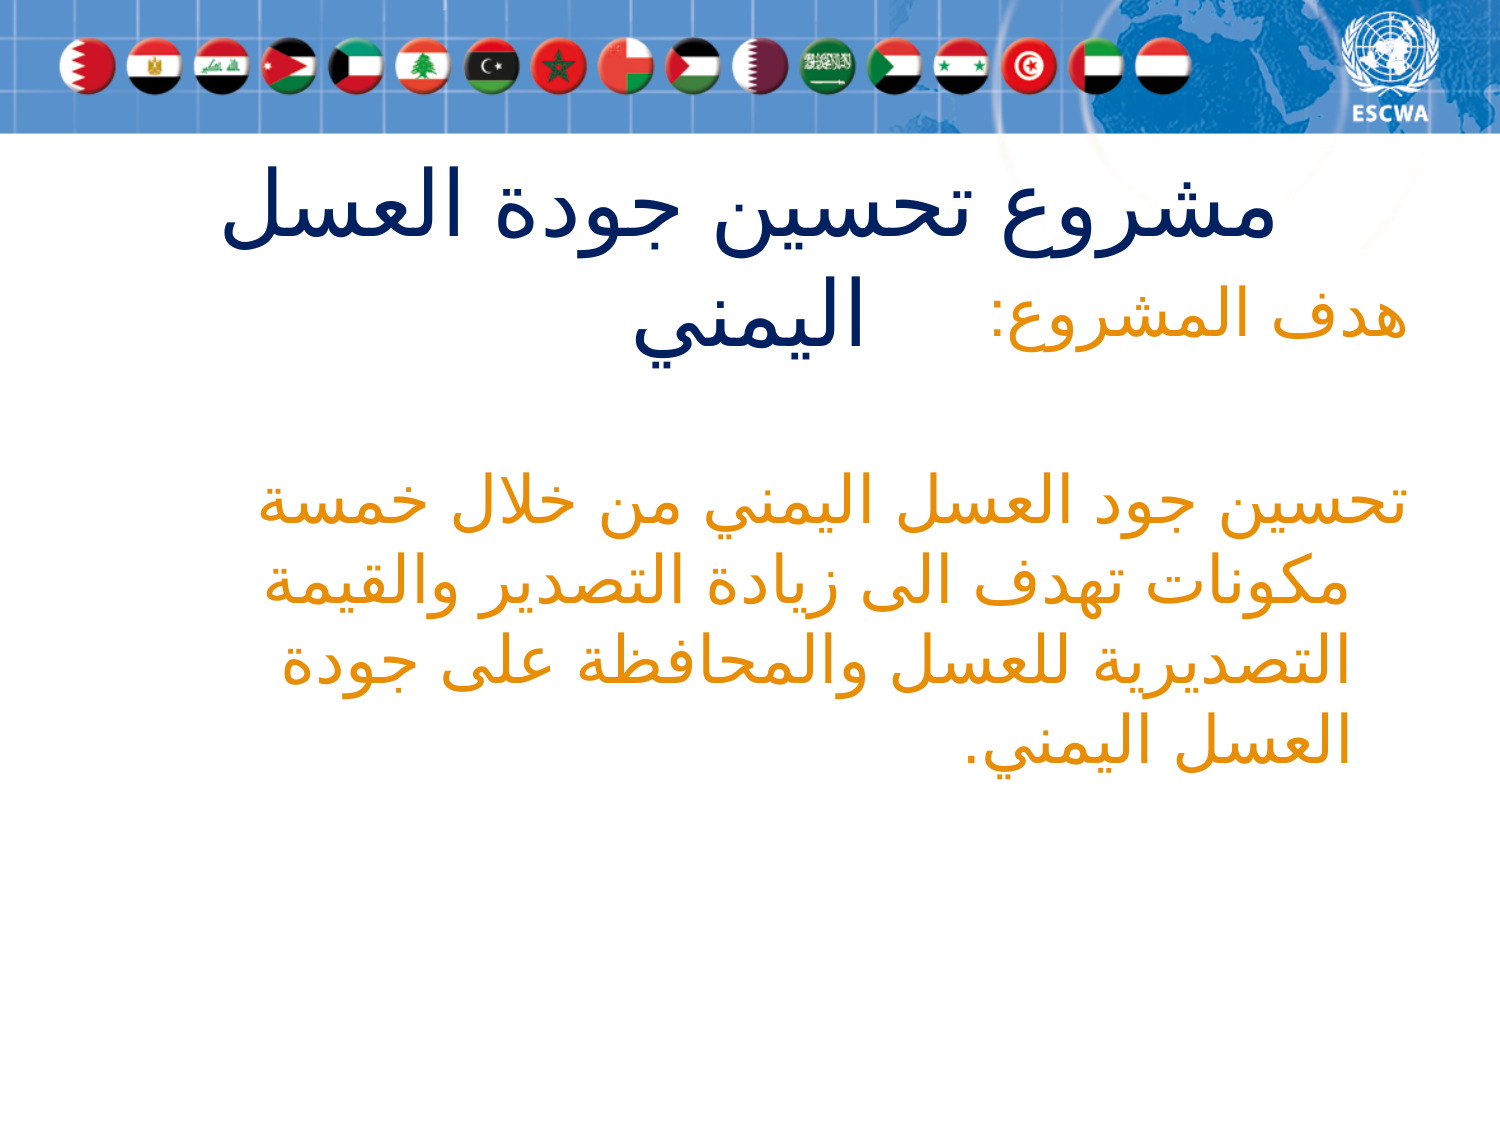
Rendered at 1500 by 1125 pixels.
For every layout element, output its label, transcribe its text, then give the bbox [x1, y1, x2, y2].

list هدف المشروع: تحسين جود العسل اليمني من خلال خمسة مكونات تهدف الى زيادة التصدير والقيمة التصديرية للعسل والمحافظة على جودة العسل اليمني. [75, 262, 1425, 1063]
picture [0, 0, 1500, 1125]
title مشروع تحسين جودة العسل اليمني [75, 137, 1425, 250]
